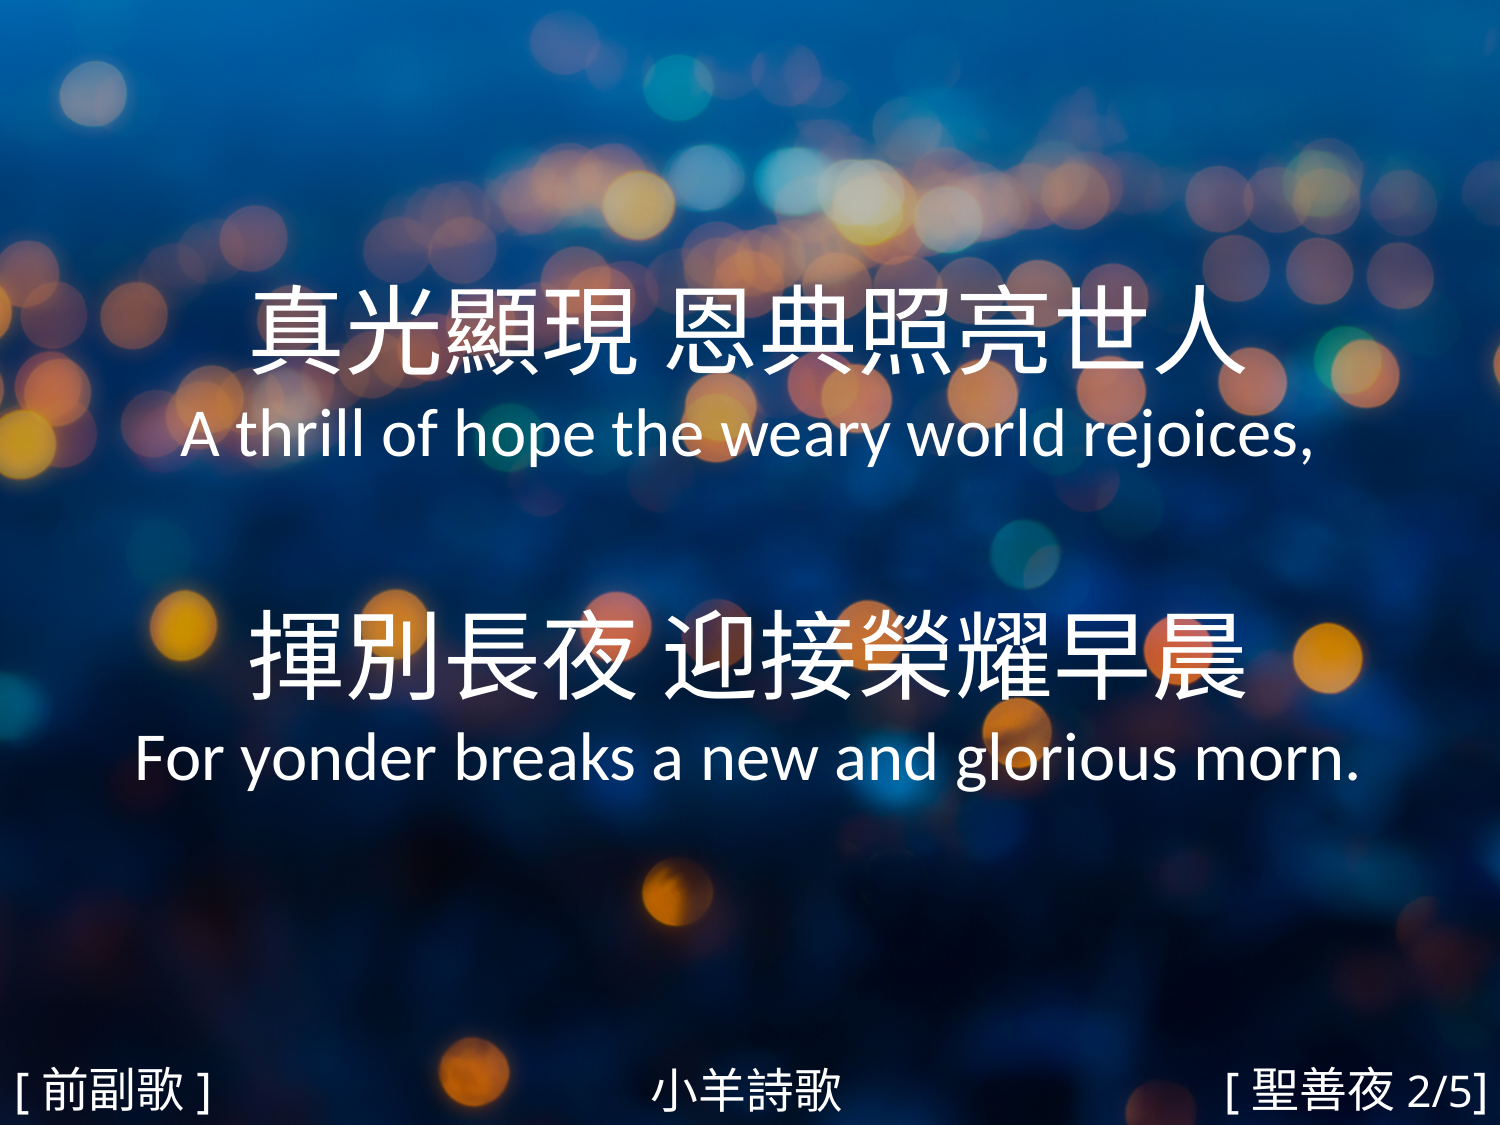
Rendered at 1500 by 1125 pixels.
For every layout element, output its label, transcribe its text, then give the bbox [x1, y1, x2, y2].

subtitle 小羊詩歌 [258, 1053, 933, 1125]
text_box [聖善夜2/5] [933, 1052, 1500, 1125]
text_box 真光顯現 恩典照亮世人 A thrill of hope the weary world rejoices, 揮別長夜 迎接榮耀早晨 For yonder breaks a new and glorious morn. [0, 262, 1499, 854]
picture [0, 0, 1500, 1053]
text_box [前副歌] [0, 1052, 258, 1125]
